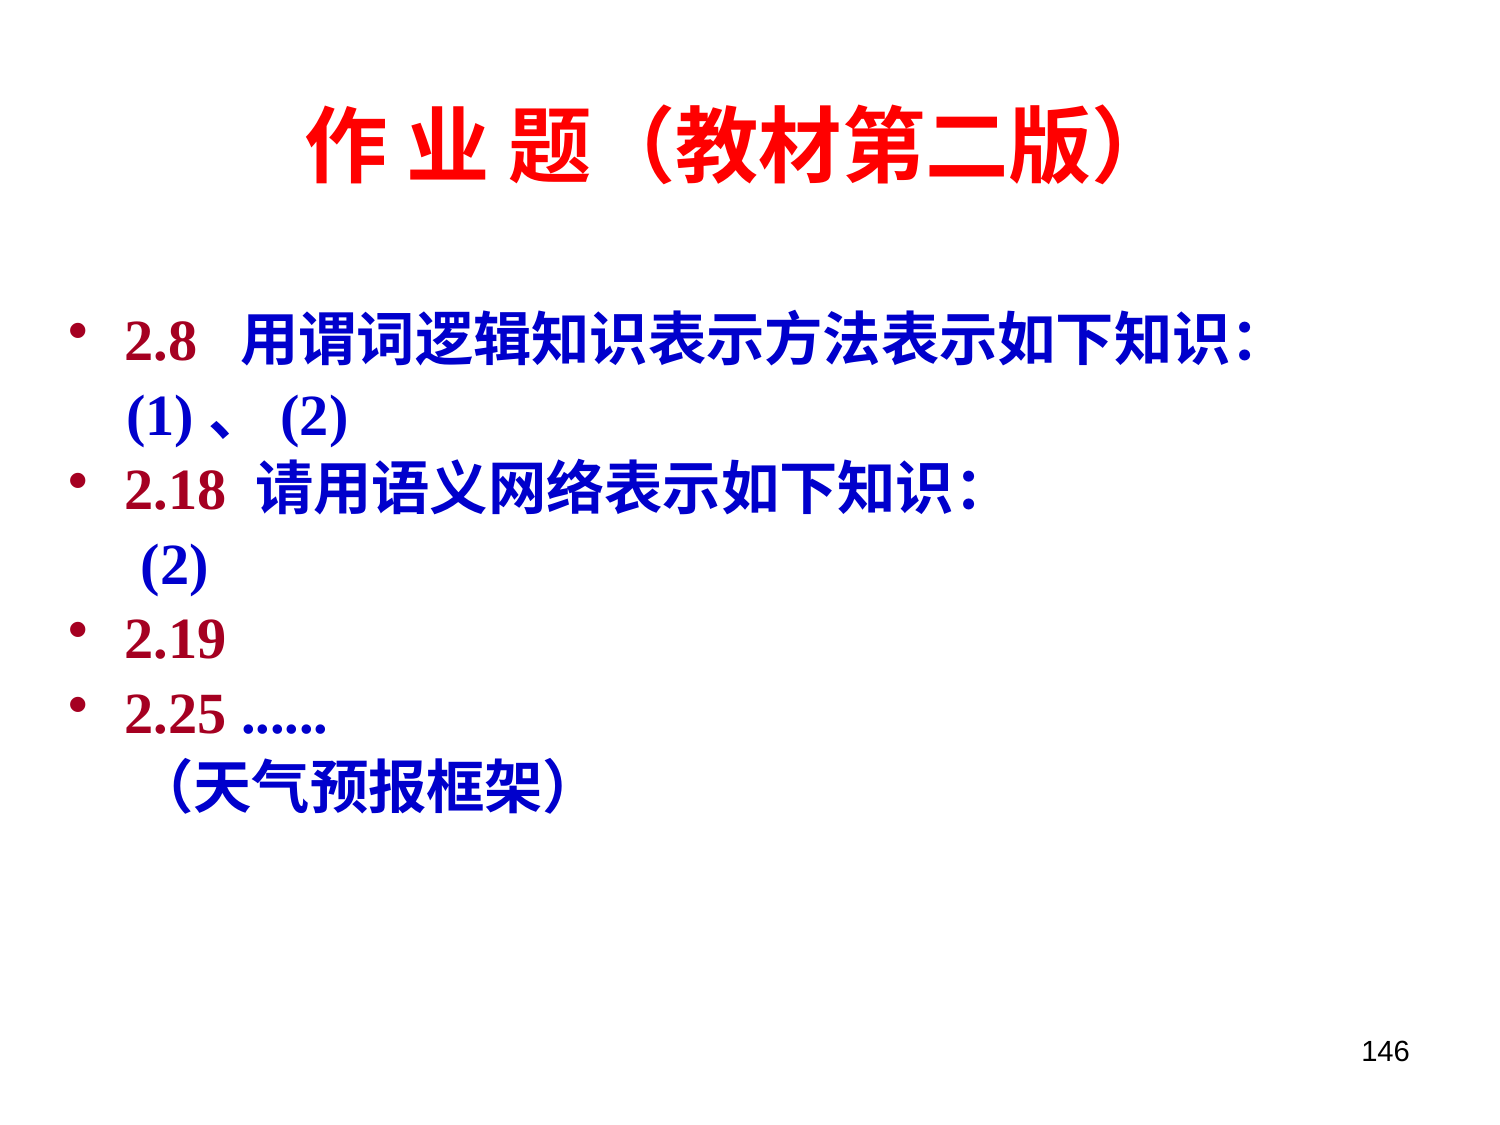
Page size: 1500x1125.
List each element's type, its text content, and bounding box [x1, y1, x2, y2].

list 2.8 用谓词逻辑知识表示方法表示如下知识： (1)、(2) 2.18 请用语义网络表示如下知识： (2) 2.19 2.25 ...... （天气预报框架） [53, 302, 1447, 1024]
slide_number 146 [1074, 1024, 1425, 1103]
title 作 业 题（教材第二版） [64, 84, 1415, 203]
